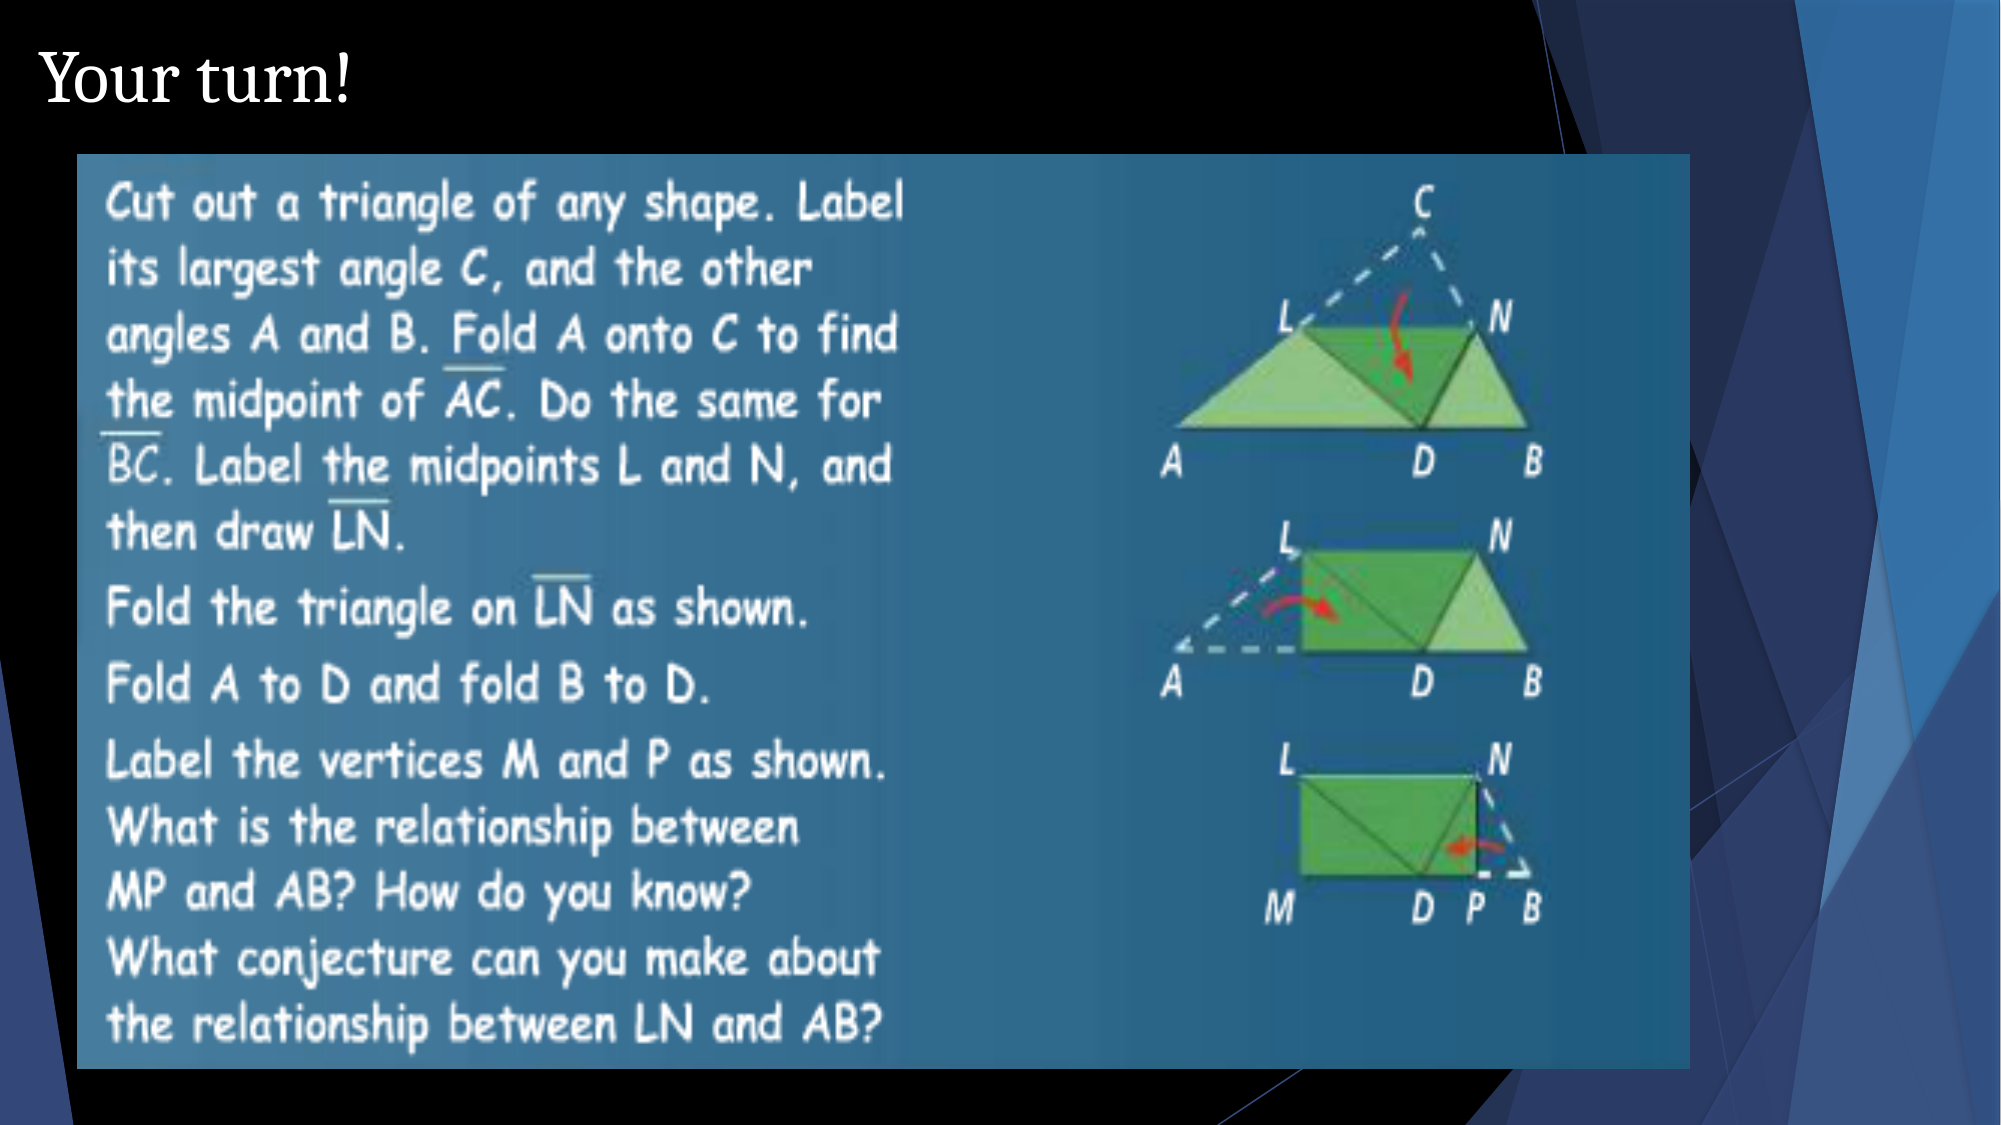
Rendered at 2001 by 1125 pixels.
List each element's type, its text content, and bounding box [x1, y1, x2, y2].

picture [77, 153, 1691, 1070]
title Your turn! [23, 20, 1434, 238]
